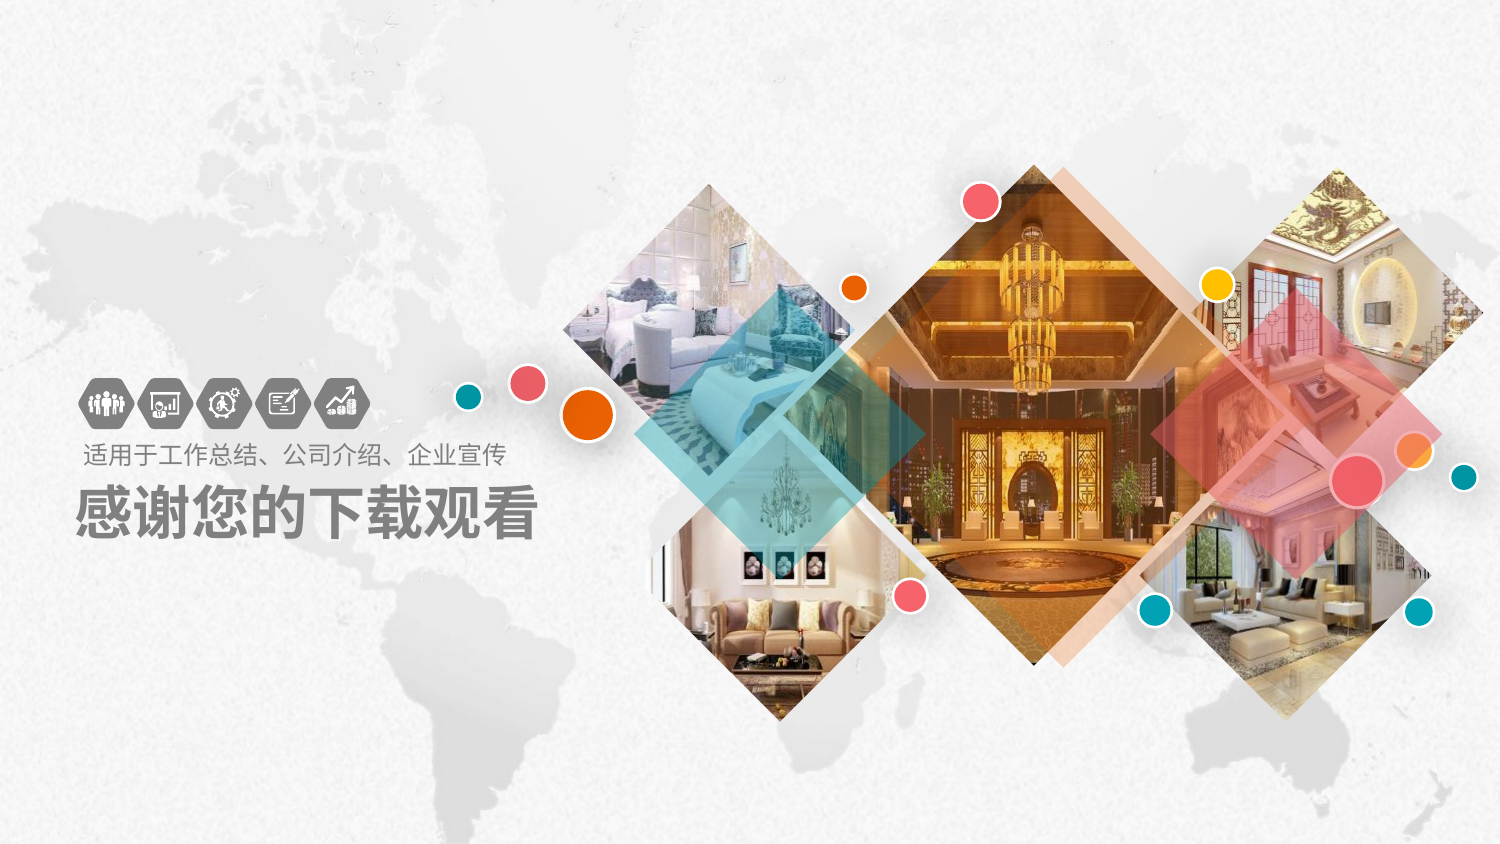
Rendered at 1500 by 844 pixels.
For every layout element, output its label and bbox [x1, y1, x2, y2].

text_box [893, 579, 928, 613]
text_box [254, 378, 312, 430]
text_box [509, 364, 547, 403]
text_box [1330, 454, 1384, 508]
text_box [1138, 594, 1172, 627]
text_box [1450, 464, 1478, 491]
text_box [196, 378, 253, 430]
text_box [840, 274, 868, 302]
text_box [1395, 432, 1433, 470]
text_box [1200, 268, 1234, 302]
text_box [1404, 597, 1434, 627]
text_box [78, 378, 135, 430]
text_box [455, 383, 482, 411]
text_box [137, 378, 194, 430]
text_box [313, 378, 371, 430]
text_box [561, 388, 615, 442]
picture [0, 0, 1500, 844]
text_box [961, 182, 1000, 221]
